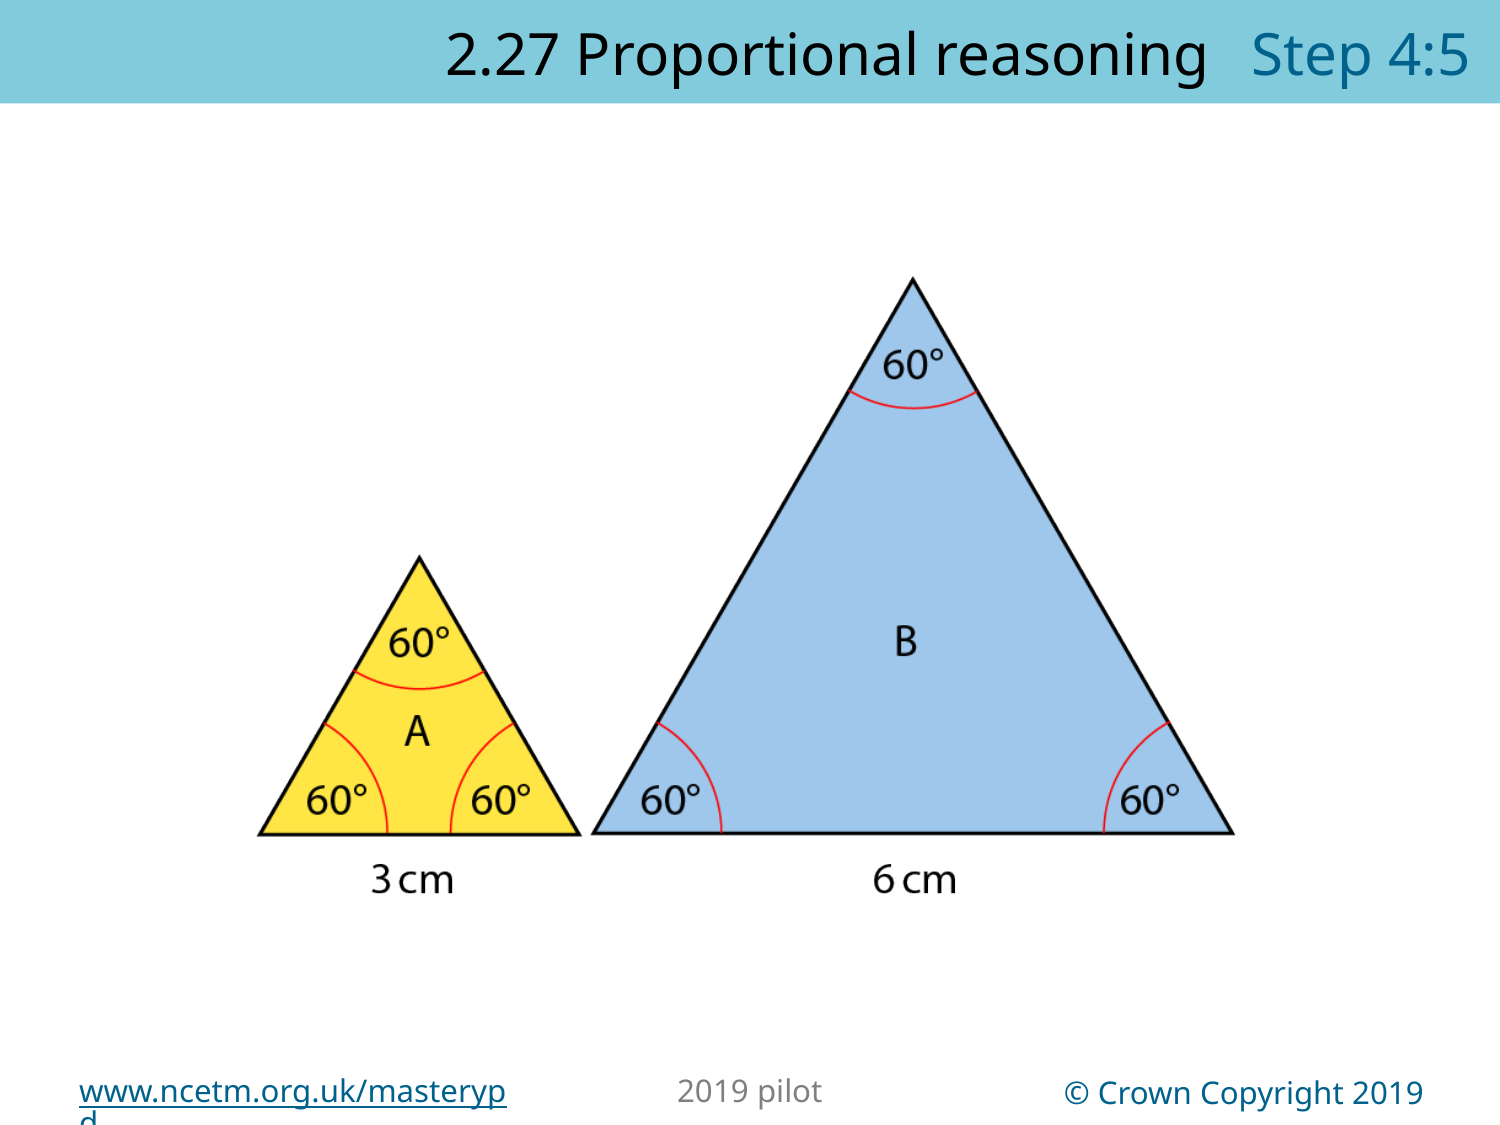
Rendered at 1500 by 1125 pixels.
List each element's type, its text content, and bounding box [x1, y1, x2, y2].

picture [246, 276, 1254, 928]
list 2.27 Proportional reasoning Step 4:5 [0, 0, 1500, 104]
